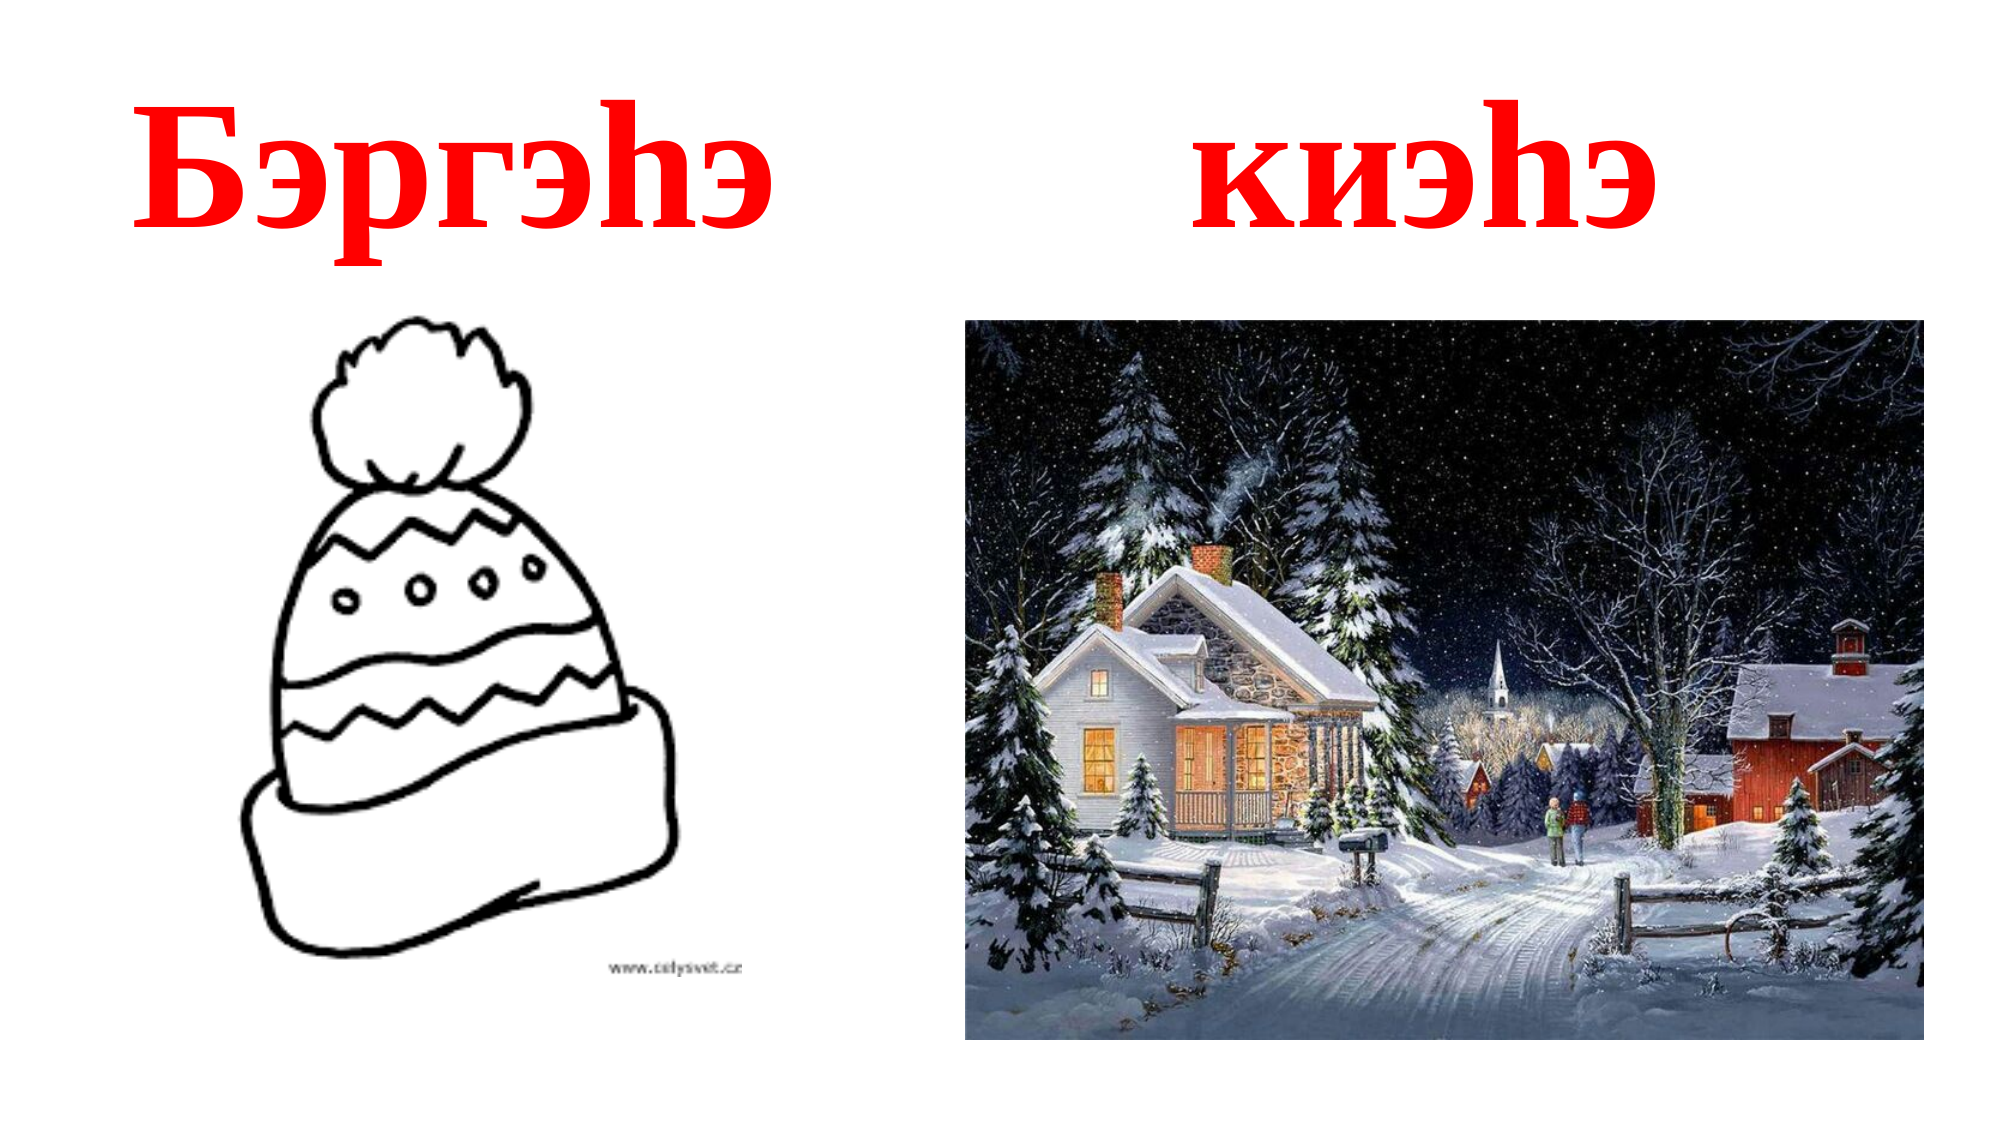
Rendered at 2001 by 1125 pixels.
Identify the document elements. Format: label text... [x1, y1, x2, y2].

picture [965, 320, 1924, 1040]
title Бэргэhэ киэhэ [25, 59, 1959, 278]
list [147, 277, 742, 977]
